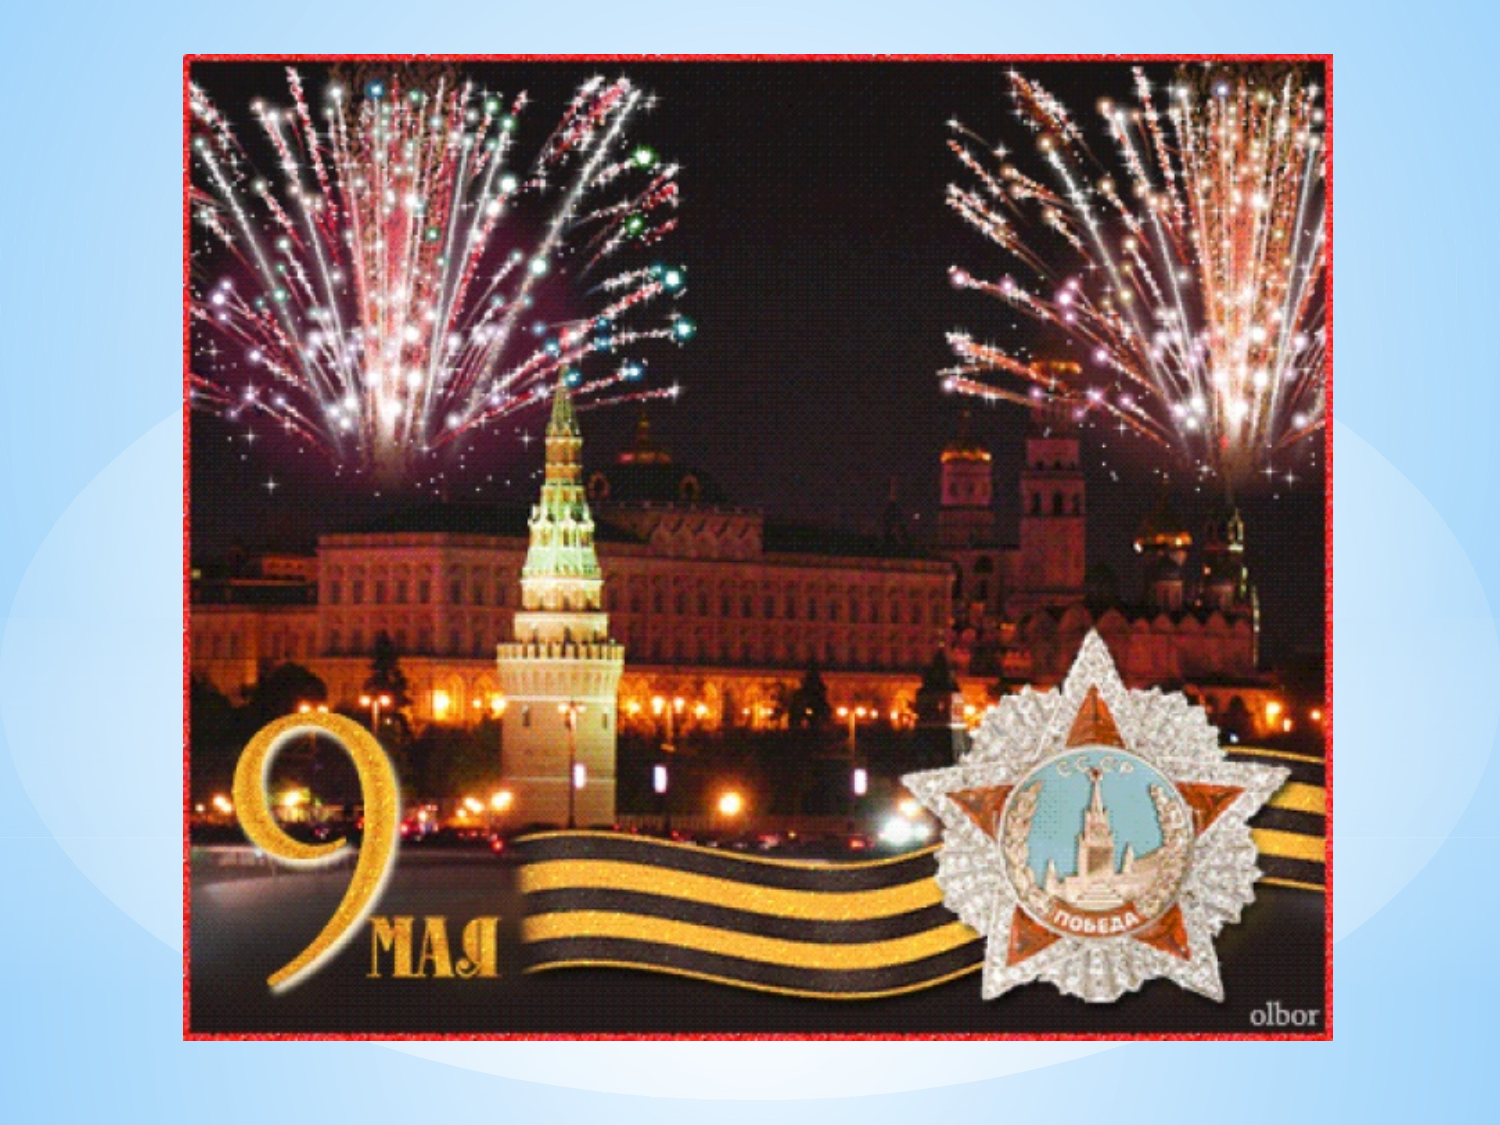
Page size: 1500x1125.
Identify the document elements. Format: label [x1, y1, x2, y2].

picture [182, 54, 1333, 1041]
